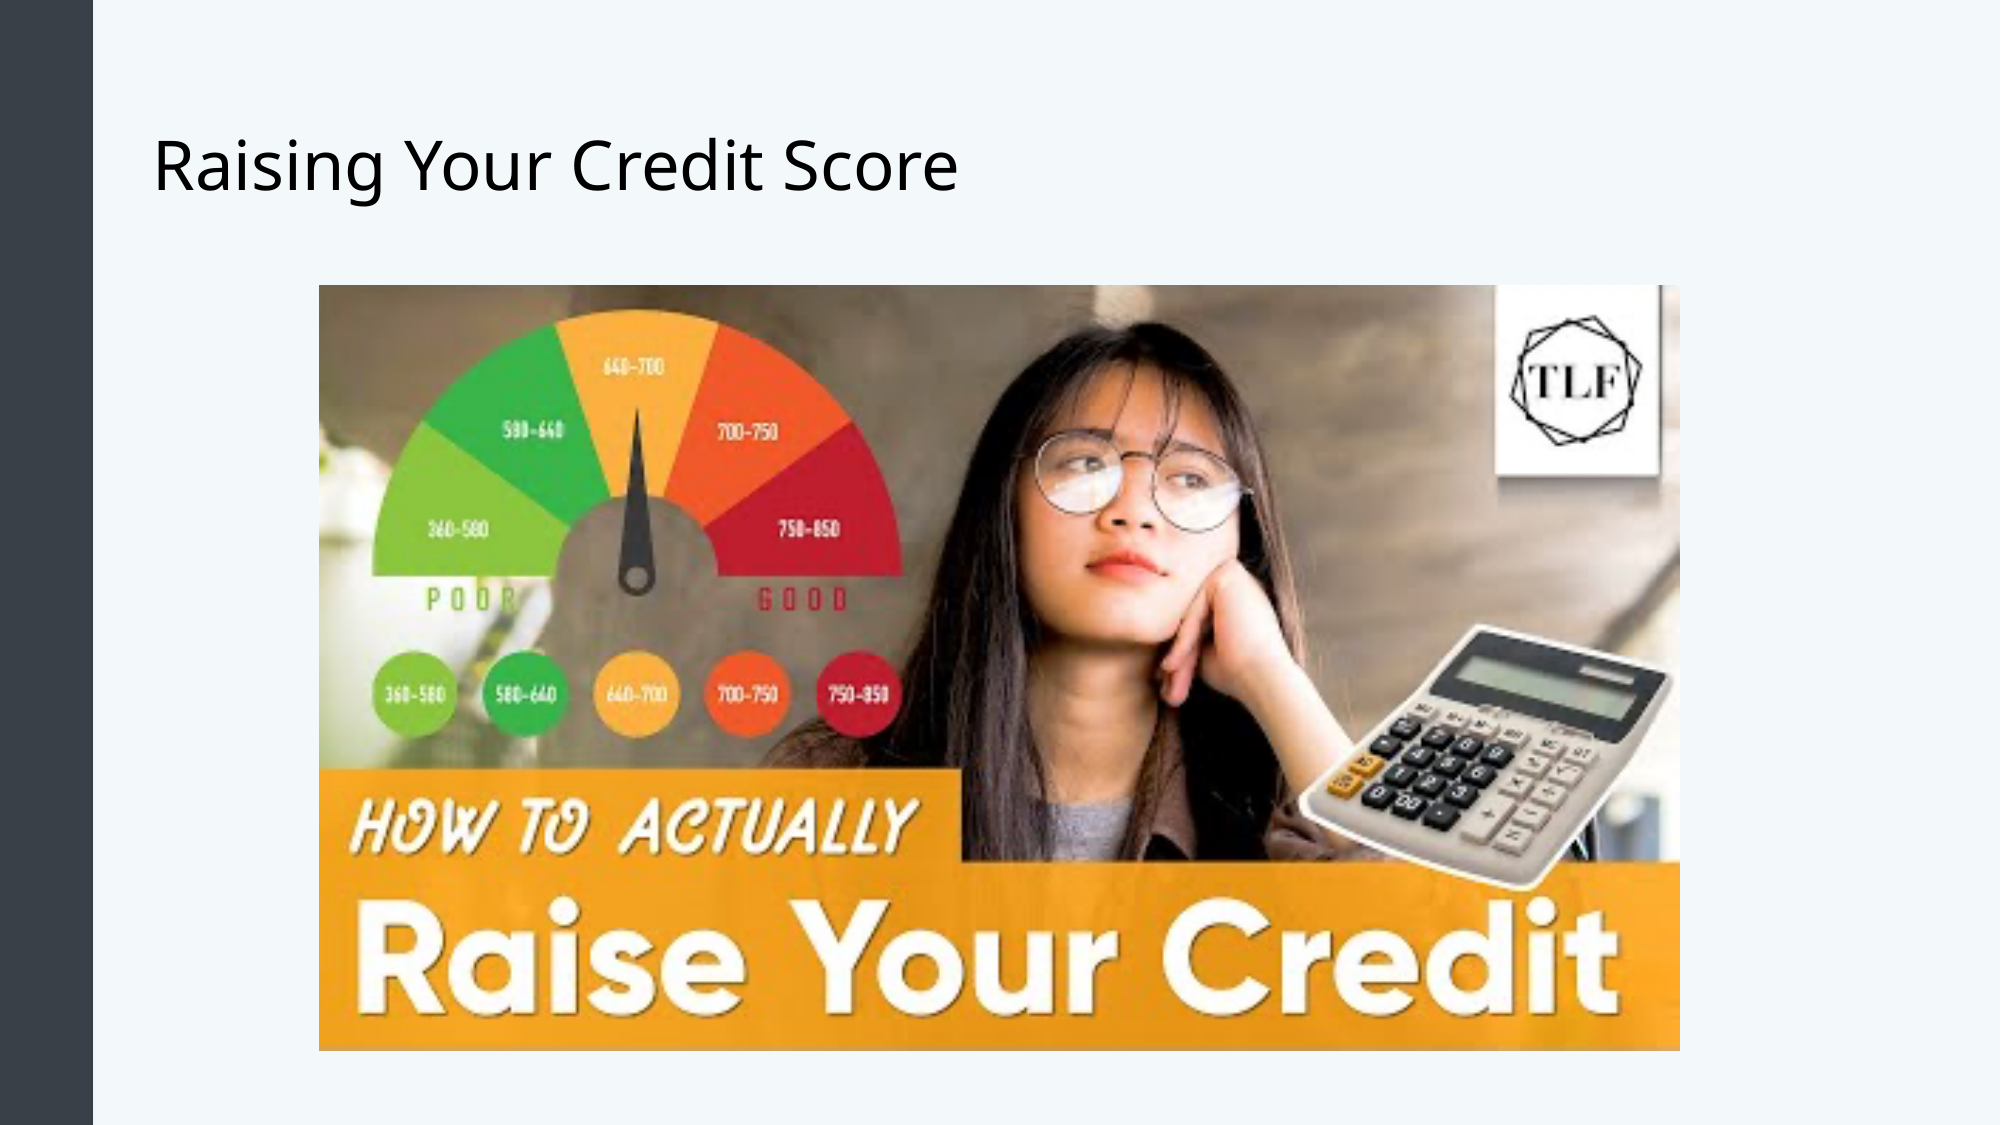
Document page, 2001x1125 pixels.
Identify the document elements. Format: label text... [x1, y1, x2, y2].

title Raising Your Credit Score [137, 59, 1863, 278]
picture [319, 285, 1681, 1051]
